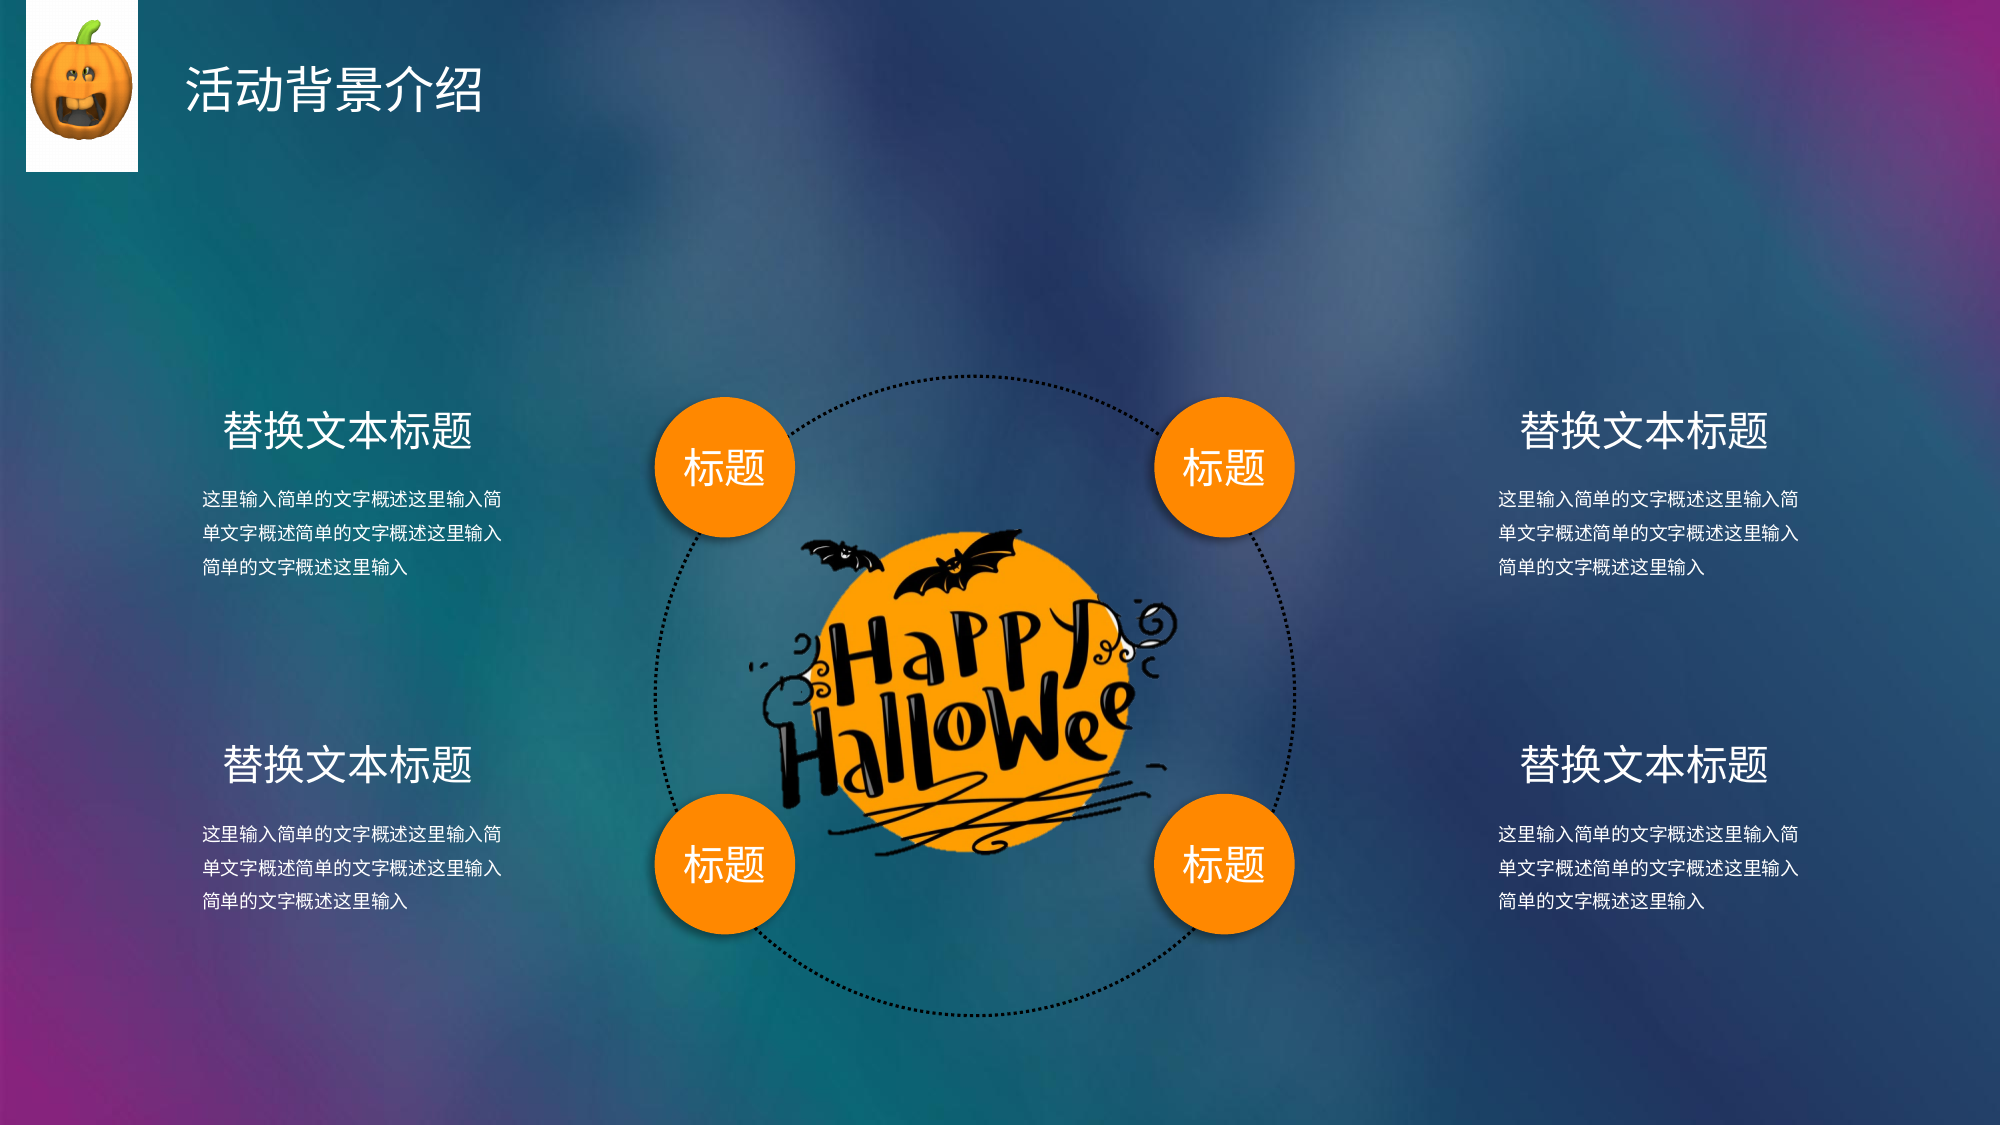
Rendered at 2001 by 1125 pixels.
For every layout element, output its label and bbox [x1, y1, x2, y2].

text_box [654, 376, 1295, 1016]
text_box [26, 0, 501, 172]
text_box [187, 731, 535, 922]
picture [0, 0, 2000, 1125]
text_box [1484, 731, 1832, 922]
text_box [187, 397, 535, 587]
text_box [1484, 397, 1832, 587]
